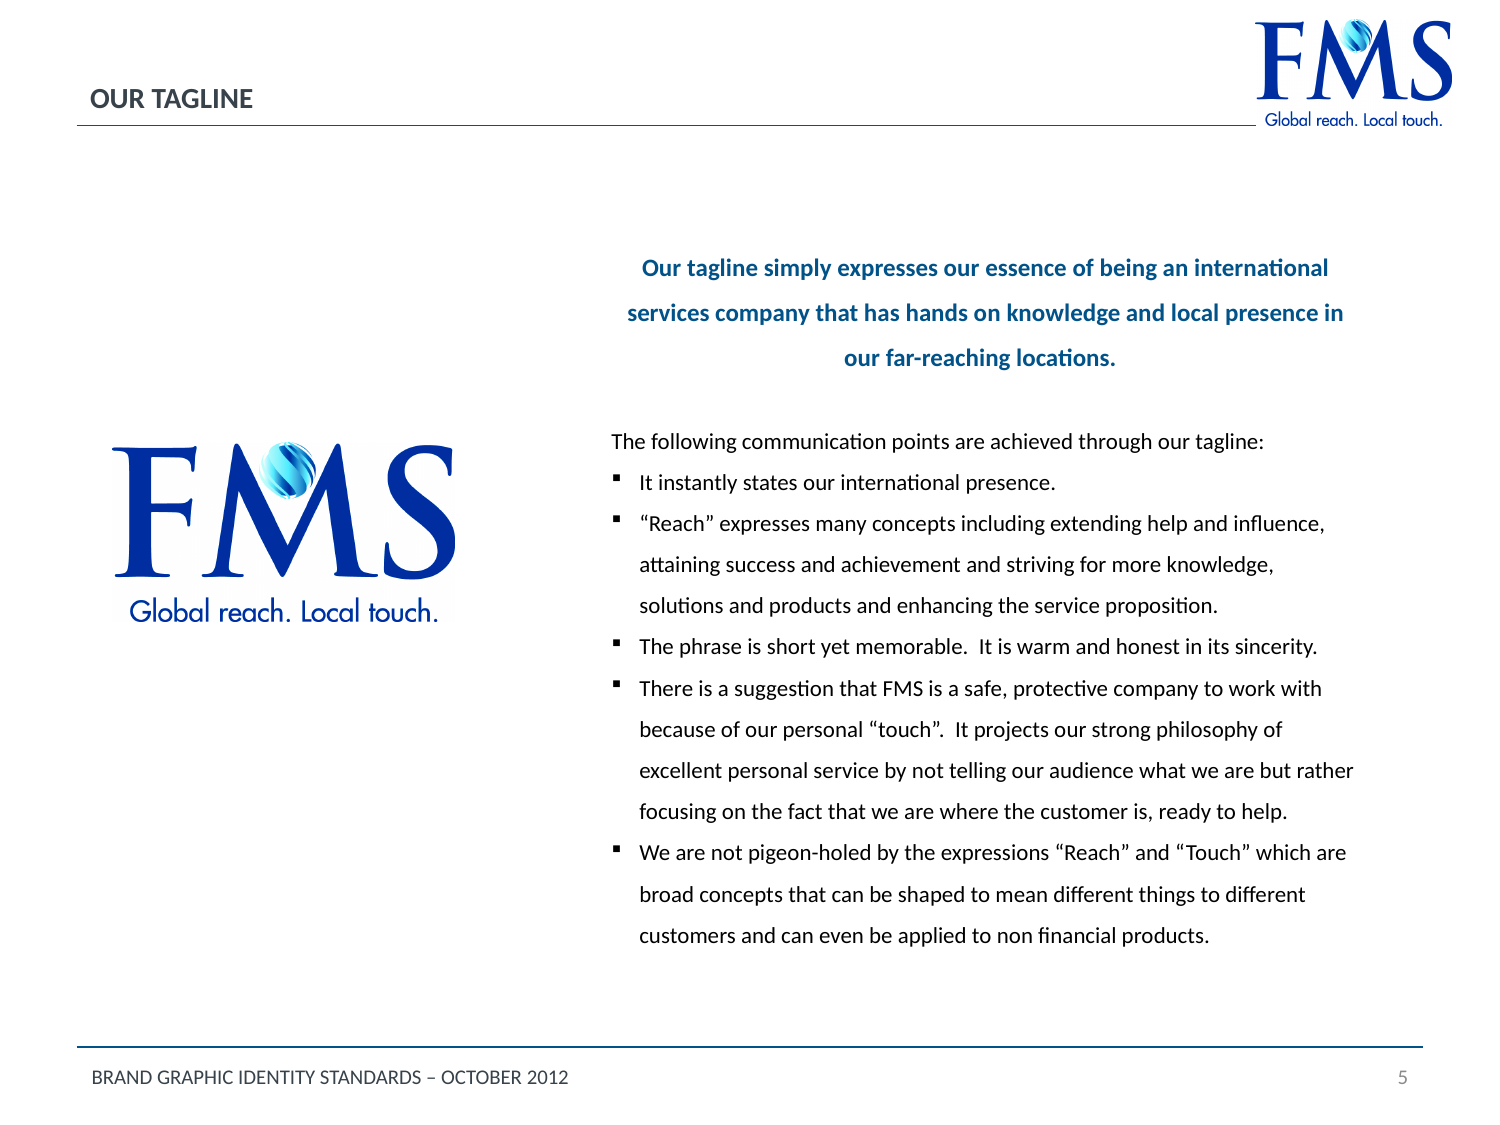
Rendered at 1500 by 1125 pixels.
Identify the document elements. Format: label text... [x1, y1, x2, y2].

footer BRAND GRAPHIC IDENTITY STANDARDS – OCTOBER 2012 [76, 1058, 609, 1094]
title OUR TAGLINE [75, 78, 1223, 116]
text_box Our tagline simply expresses our essence of being an international services company that has hands on knowledge and local presence in our far-reaching locations. The following communication points are achieved through our tagline: It instantly states our international presence. “Reach” expresses many concepts including extending help and influence, attaining success and achievement and striving for more knowledge, solutions and products and enhancing the service proposition. The phrase is short yet memorable. It is warm and honest in its sincerity. There is a suggestion that FMS is a safe, protective company to work with because of our personal “touch”. It projects our strong philosophy of excellent personal service by not telling our audience what we are but rather focusing on the fact that we are where the customer is, ready to help. We are not pigeon-holed by the expressions “Reach” and “Touch” which are broad concepts that can be shaped to mean different things to different customers and can even be applied to non financial products. [596, 229, 1376, 956]
picture [111, 442, 455, 623]
picture [1255, 19, 1452, 126]
slide_number 5 [950, 1058, 1424, 1094]
